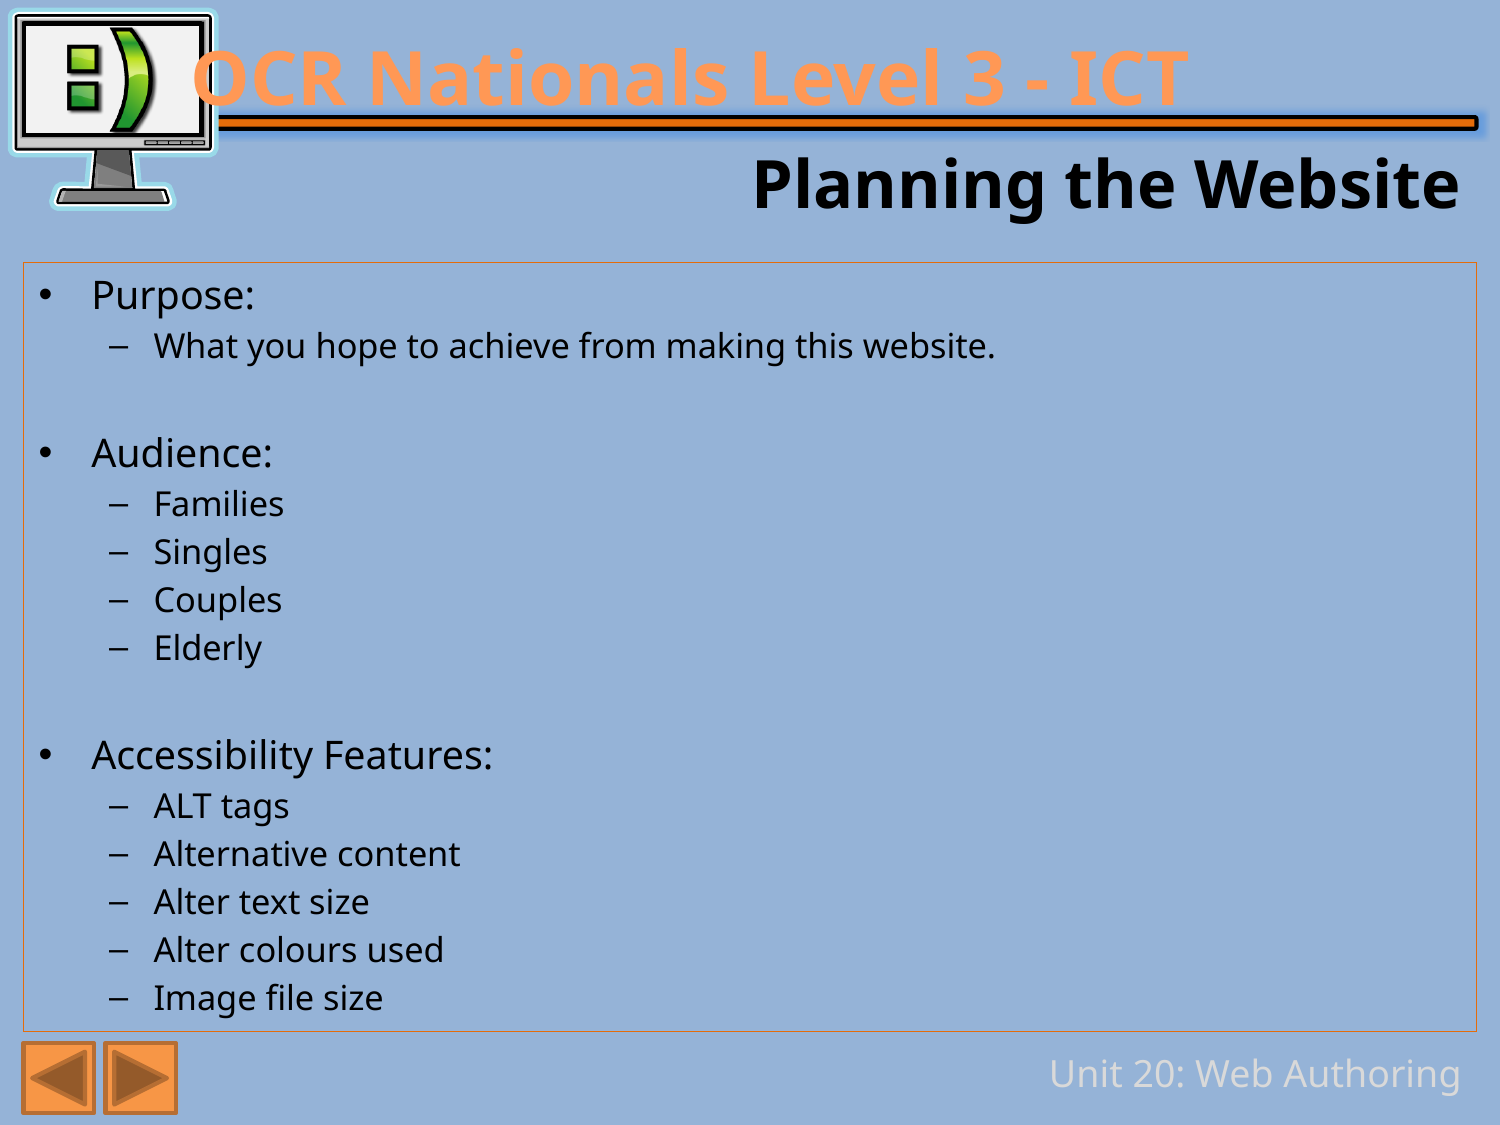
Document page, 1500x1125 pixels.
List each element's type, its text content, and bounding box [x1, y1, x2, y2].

list Purpose: What you hope to achieve from making this website. Audience: Families Singles Couples Elderly Accessibility Features: ALT tags Alternative content Alter text size Alter colours used Image file size [23, 262, 1477, 1032]
title Planning the Website [187, 117, 1477, 247]
picture [48, 21, 172, 139]
